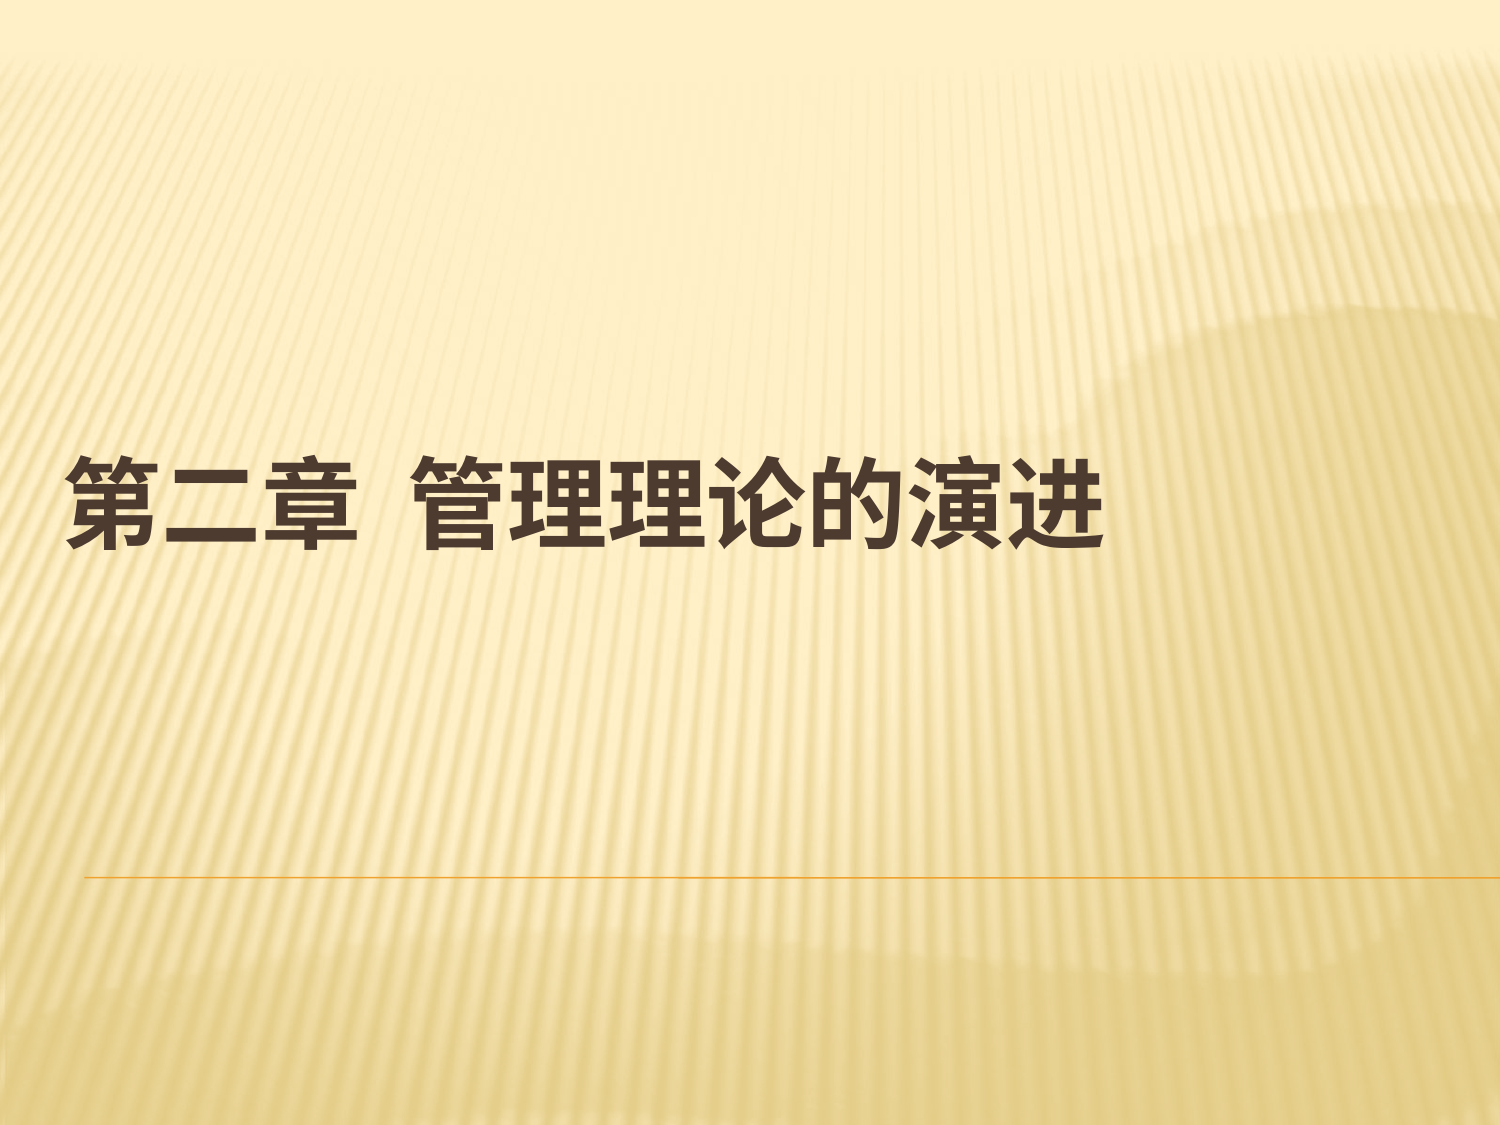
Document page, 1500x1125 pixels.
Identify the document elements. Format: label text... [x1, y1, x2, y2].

title 第二章 管理理论的演进 [46, 433, 1435, 635]
